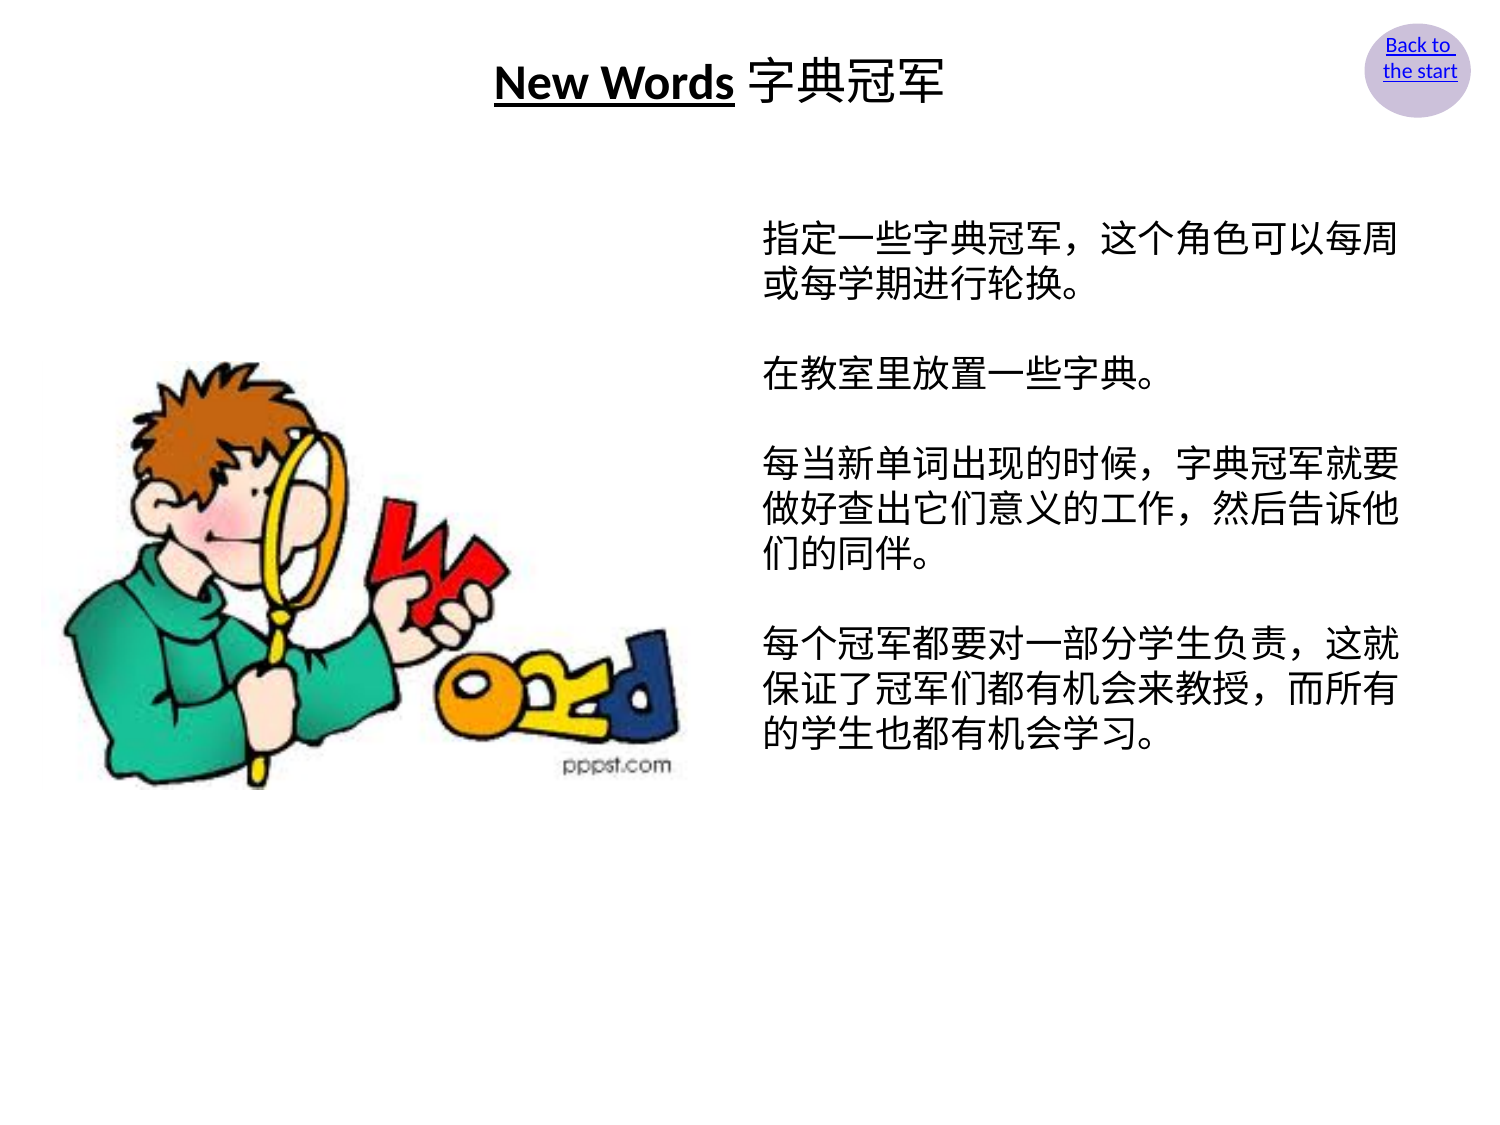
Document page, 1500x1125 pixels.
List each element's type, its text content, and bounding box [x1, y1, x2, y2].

picture [40, 361, 707, 790]
text_box New Words字典冠军 [218, 42, 1223, 118]
text_box Back to the start [1359, 23, 1483, 91]
text_box [1367, 91, 1468, 120]
text_box 指定一些字典冠军，这个角色可以每周或每学期进行轮换。 在教室里放置一些字典。 每当新单词出现的时候，字典冠军就要做好查出它们意义的工作，然后告诉他们的同伴。 每个冠军都要对一部分学生负责，这就保证了冠军们都有机会来教授，而所有的学生也都有机会学习。 [747, 208, 1433, 763]
